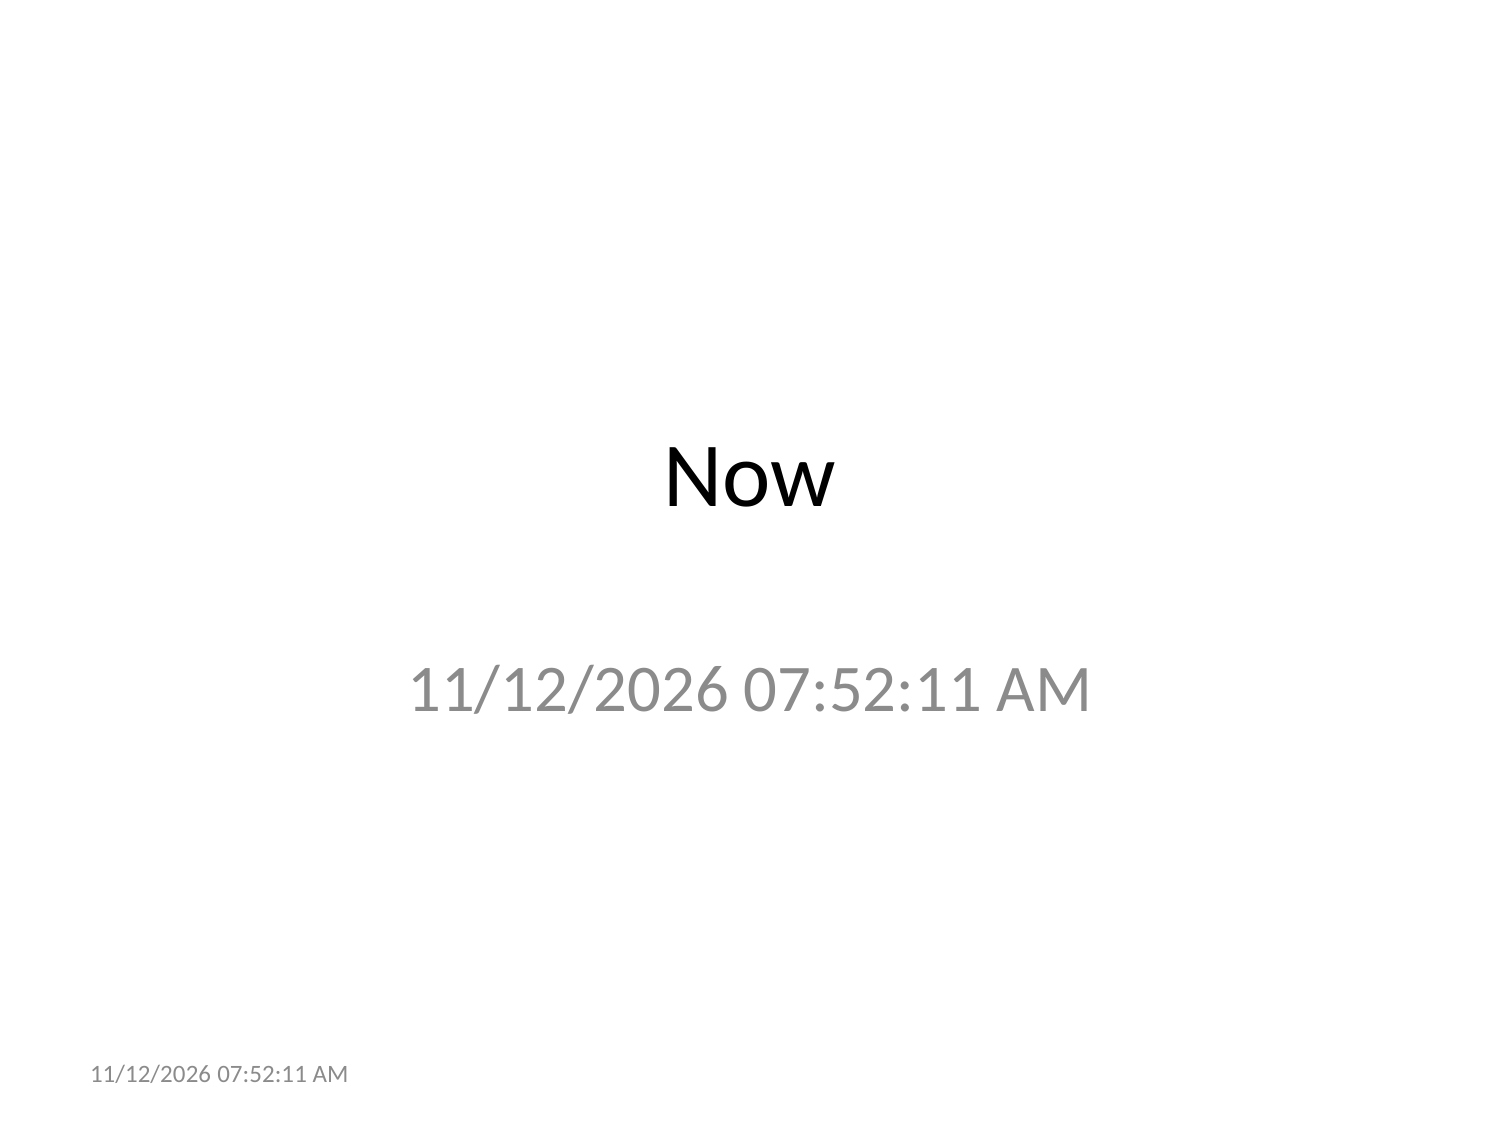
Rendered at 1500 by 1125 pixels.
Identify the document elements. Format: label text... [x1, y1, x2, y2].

subtitle 2011-12-19 10:20:04 AM [225, 637, 1275, 925]
title Now [112, 349, 1388, 591]
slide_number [75, 1042, 425, 1103]
